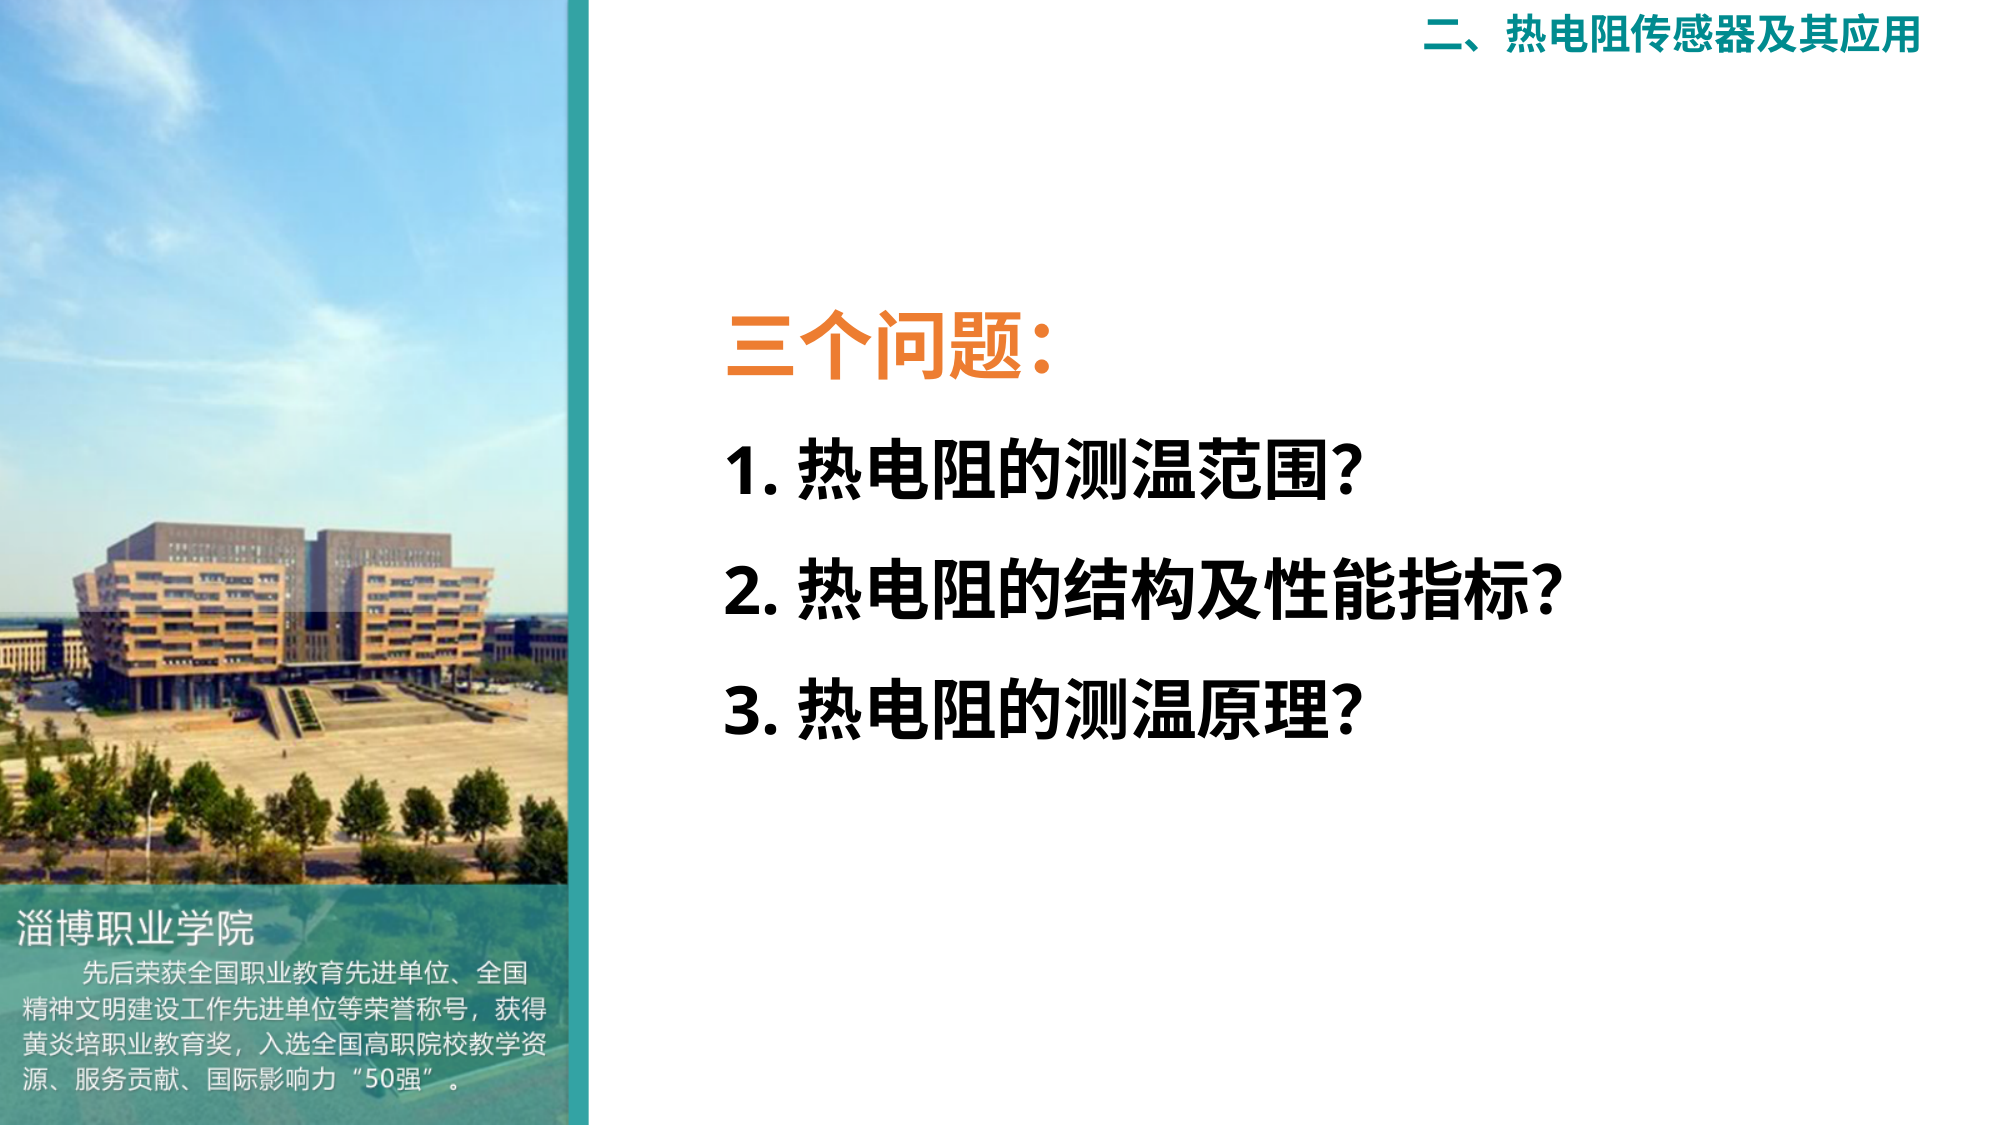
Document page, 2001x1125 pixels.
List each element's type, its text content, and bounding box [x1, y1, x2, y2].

picture [0, 0, 589, 1125]
text_box 三个问题： 1.热电阻的测温范围？ 2.热电阻的结构及性能指标？ 3.热电阻的测温原理？ [708, 245, 1884, 756]
text_box 二、热电阻传感器及其应用 [1407, 0, 1977, 65]
